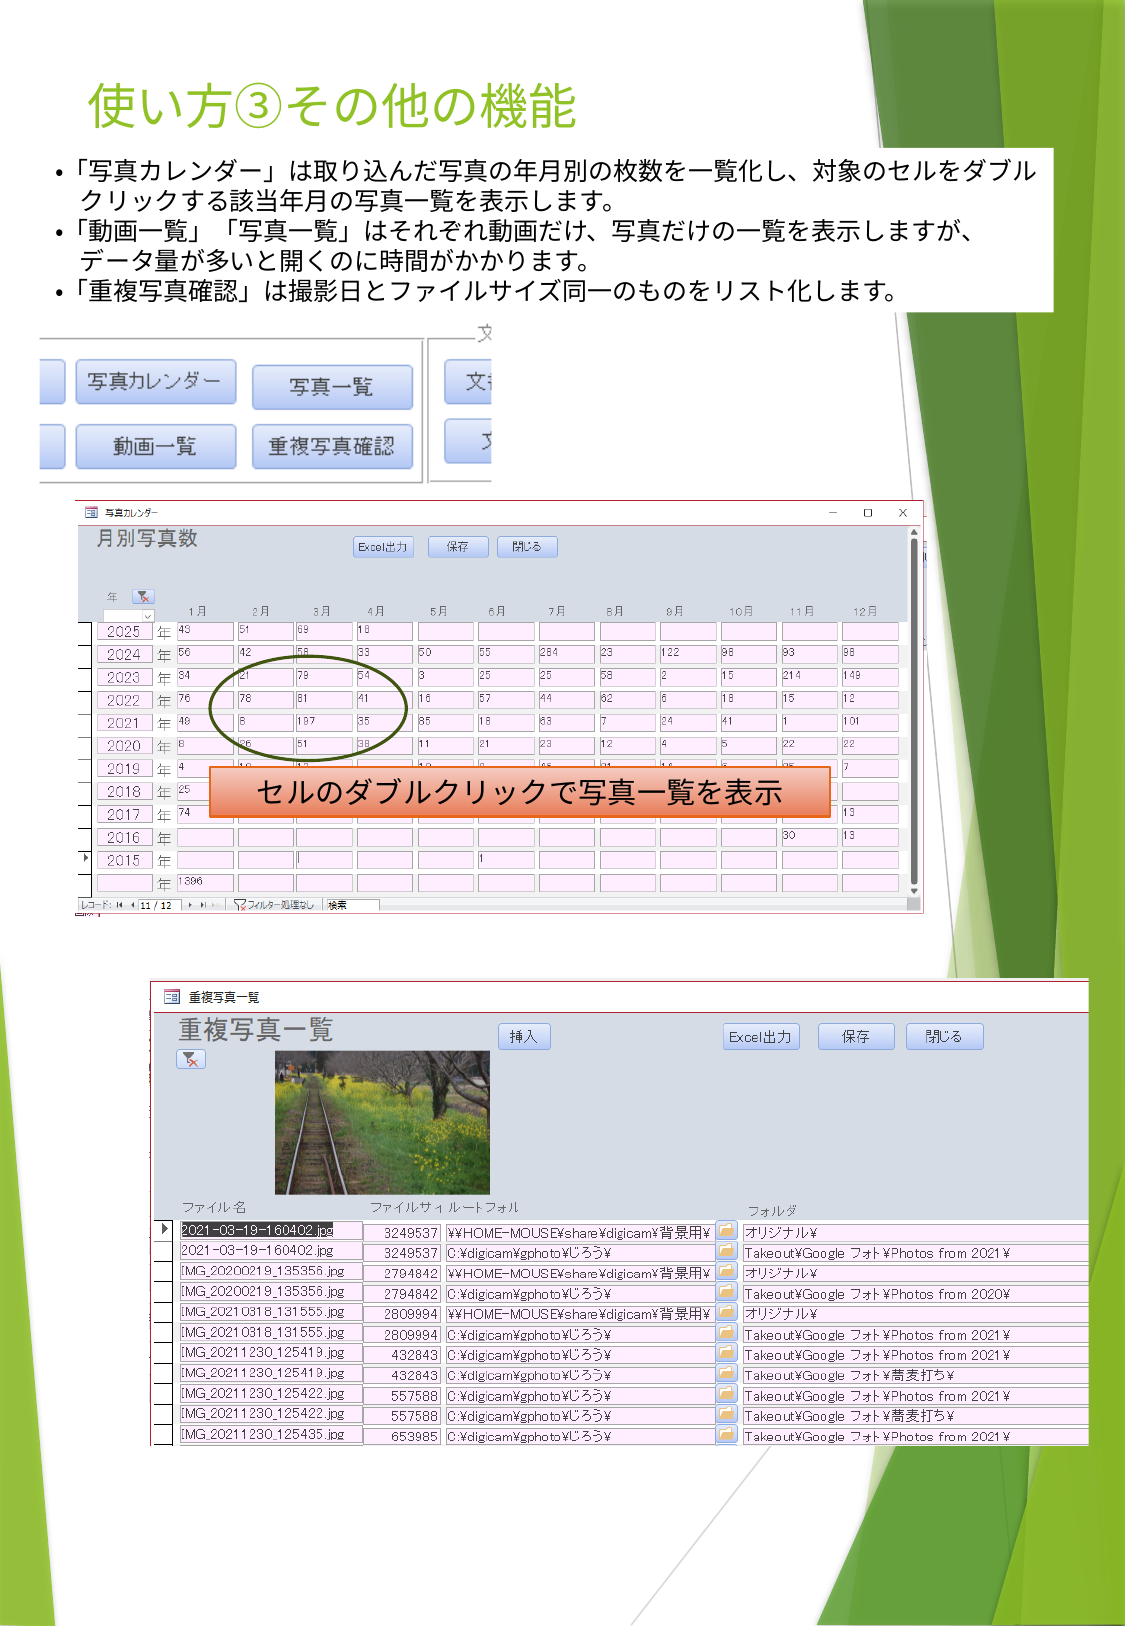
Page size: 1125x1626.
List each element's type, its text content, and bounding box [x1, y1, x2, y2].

title 使い方③その他の機能 [72, 67, 866, 143]
picture [148, 977, 1090, 1447]
text_box ・「写真カレンダー」は取り込んだ写真の年月別の枚数を一覧化し、対象のセルをダブル クリックする該当年月の写真一覧を表示します。 ・「動画一覧」「写真一覧」はそれぞれ動画だけ、写真だけの一覧を表示しますが、 データ量が多いと開くのに時間がかかります。 ・「重複写真確認」は撮影日とファイルサイズ同一のものをリスト化します。 [40, 147, 1054, 313]
picture [39, 314, 927, 917]
